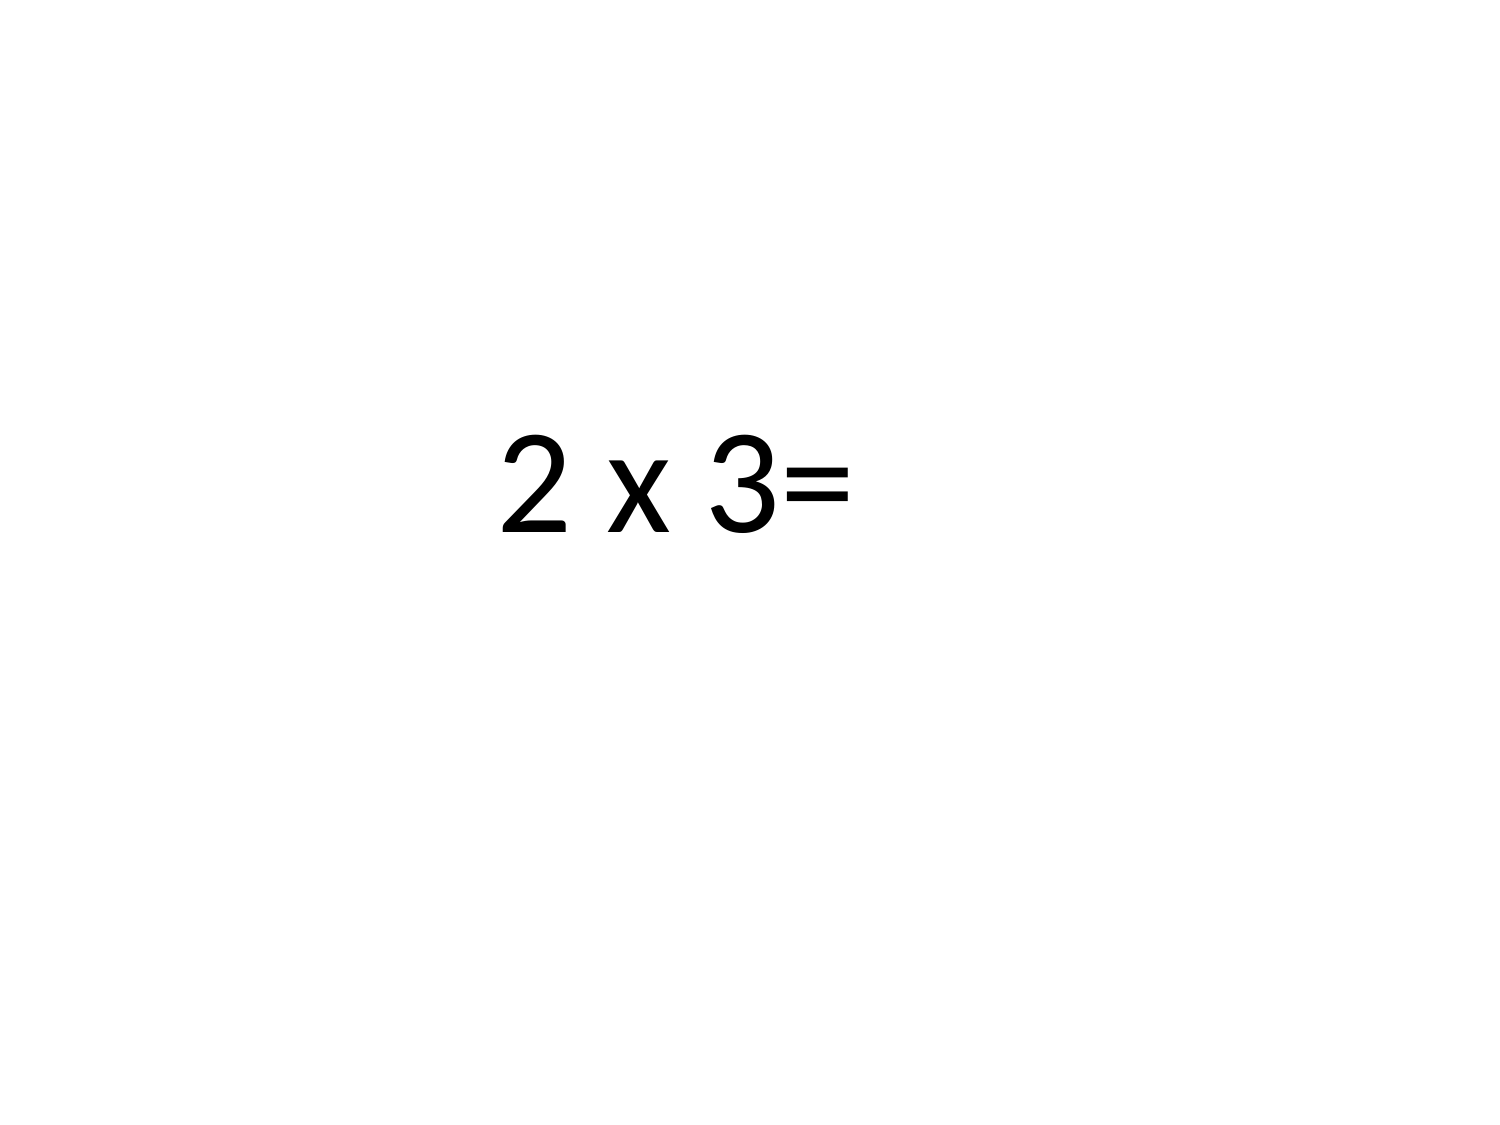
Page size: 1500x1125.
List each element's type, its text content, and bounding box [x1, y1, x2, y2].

text_box 2 x 3= [481, 374, 1138, 570]
